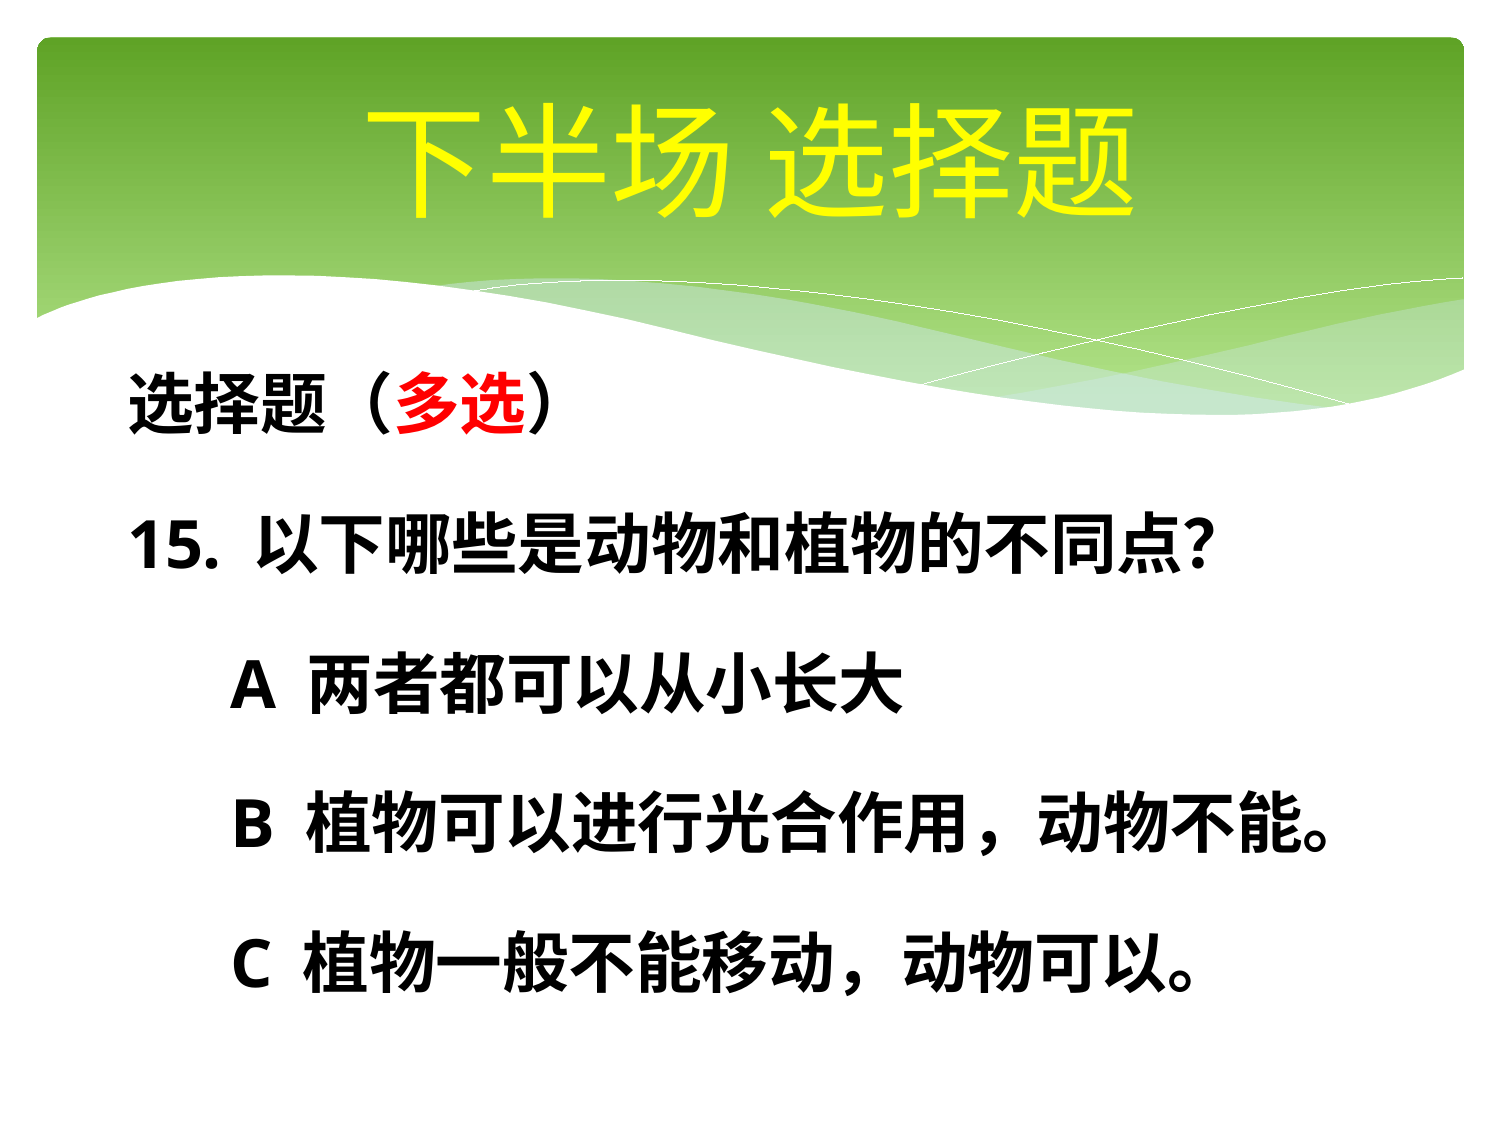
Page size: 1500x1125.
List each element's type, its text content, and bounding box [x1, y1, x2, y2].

list 选择题（多选） 15. 以下哪些是动物和植物的不同点？ A 两者都可以从小长大 B 植物可以进行光合作用，动物不能。 C 植物一般不能移动，动物可以。 [112, 314, 1447, 1025]
title 下半场 选择题 [75, 55, 1425, 261]
